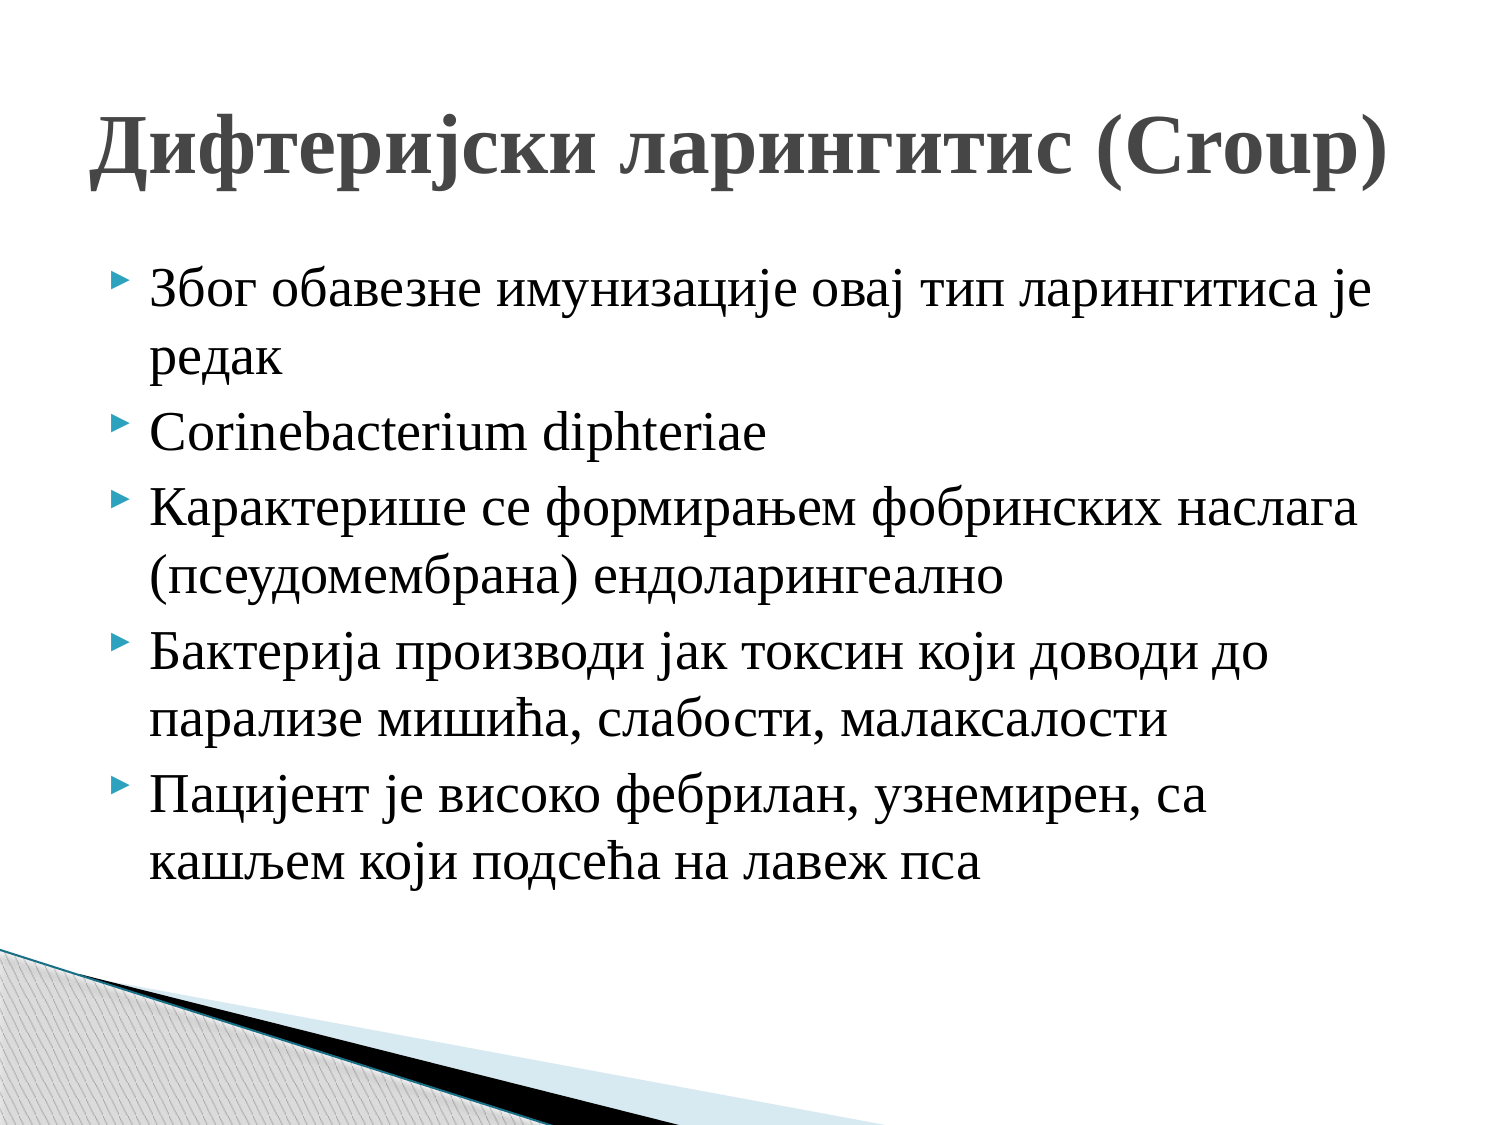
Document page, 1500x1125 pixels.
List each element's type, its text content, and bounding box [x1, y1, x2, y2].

title Дифтеријски ларингитис (Croup) [75, 45, 1425, 233]
list Због обавезне имунизације овај тип ларингитиса је редак Corinebacterium diphteriae Карактерише се формирањем фобринских наслага (псеудомембрана) ендоларингеално Бактерија производи јак токсин који доводи до парализе мишића, слабости, малаксалости Пацијент је високо фебрилан, узнемирен, са кашљем који подсећа на лавеж пса [74, 242, 1426, 986]
